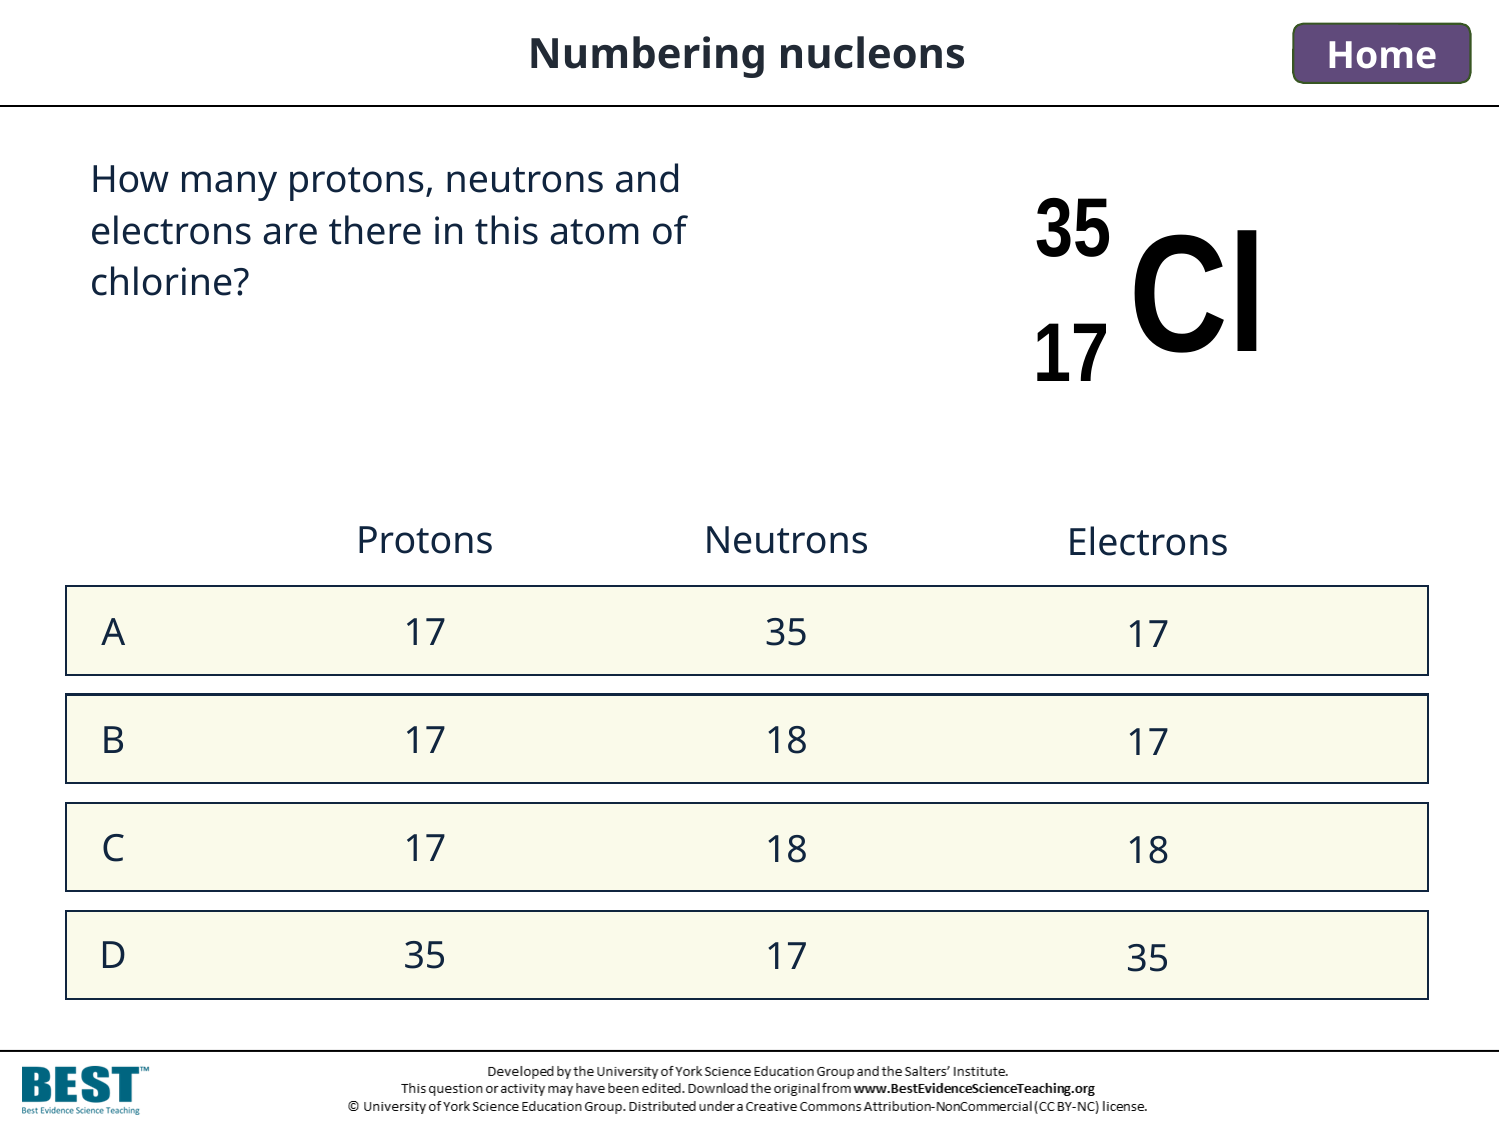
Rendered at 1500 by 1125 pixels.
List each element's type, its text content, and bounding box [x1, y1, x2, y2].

text_box Home [1292, 22, 1472, 84]
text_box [1006, 165, 1290, 407]
text_box Numbering nucleons [23, 4, 1471, 99]
picture [0, 105, 1500, 1125]
